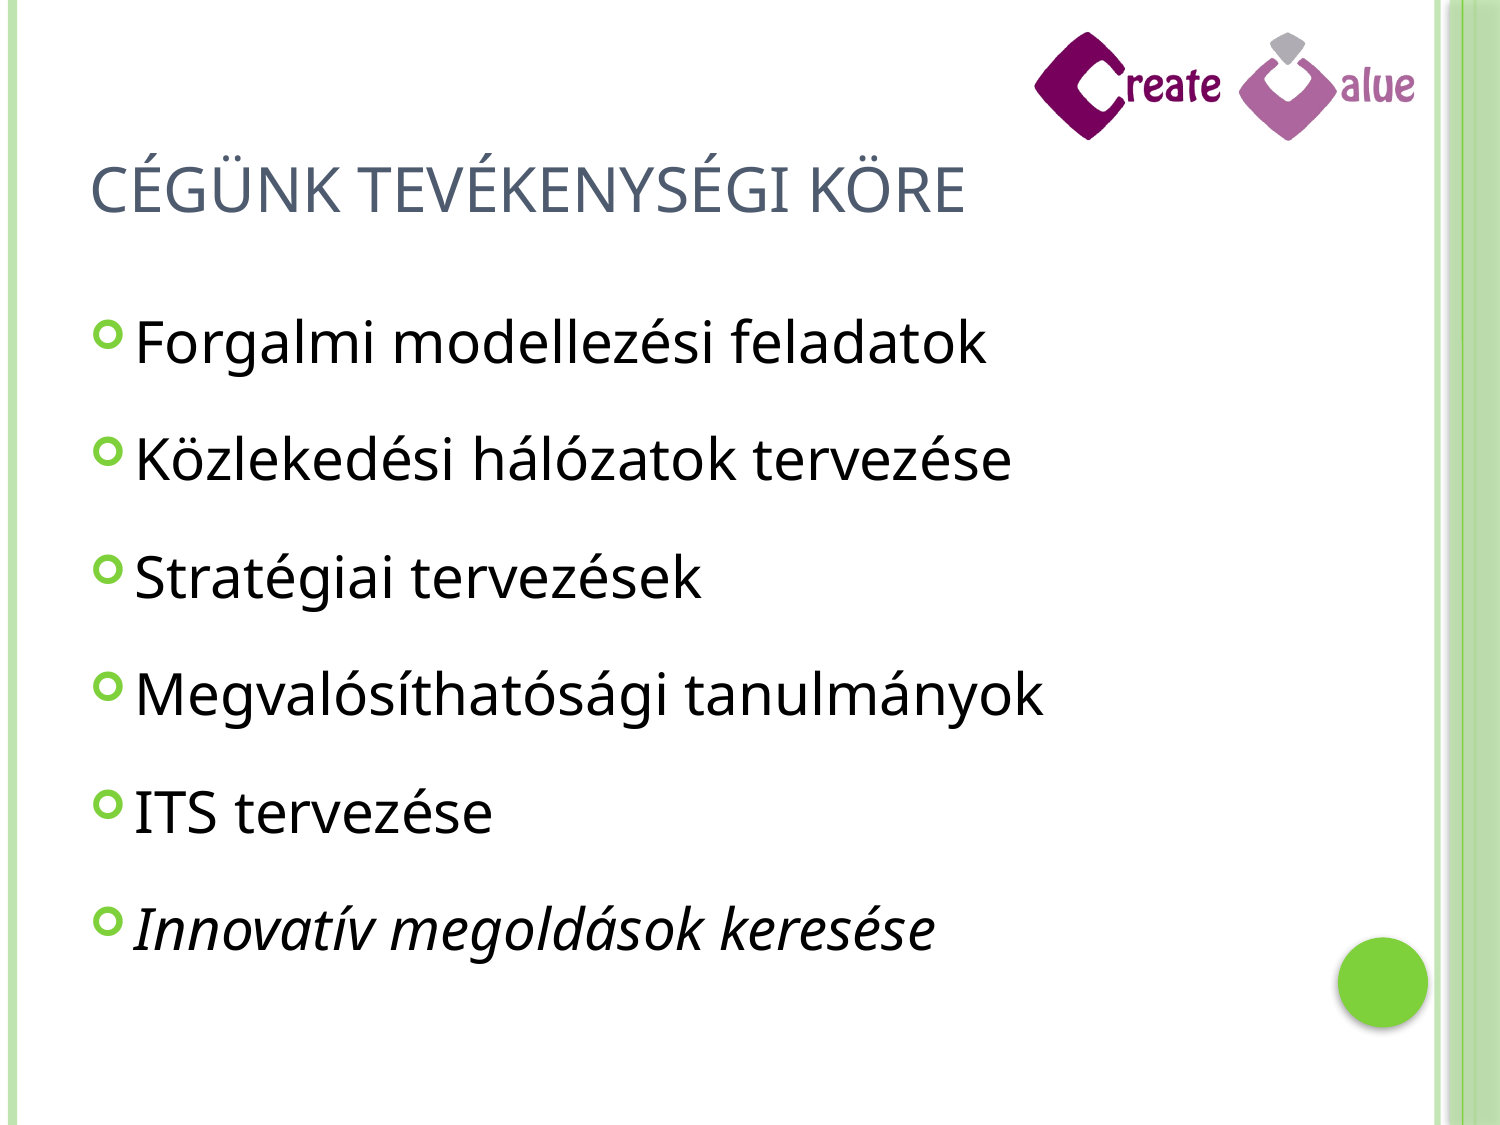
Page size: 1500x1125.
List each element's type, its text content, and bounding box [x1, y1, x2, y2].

list Forgalmi modellezési feladatok Közlekedési hálózatok tervezése Stratégiai tervezések Megvalósíthatósági tanulmányok ITS tervezése Innovatív megoldások keresése [75, 262, 1300, 1062]
picture [1021, 18, 1427, 154]
title Cégünk tevékenységi köre [75, 45, 1300, 233]
